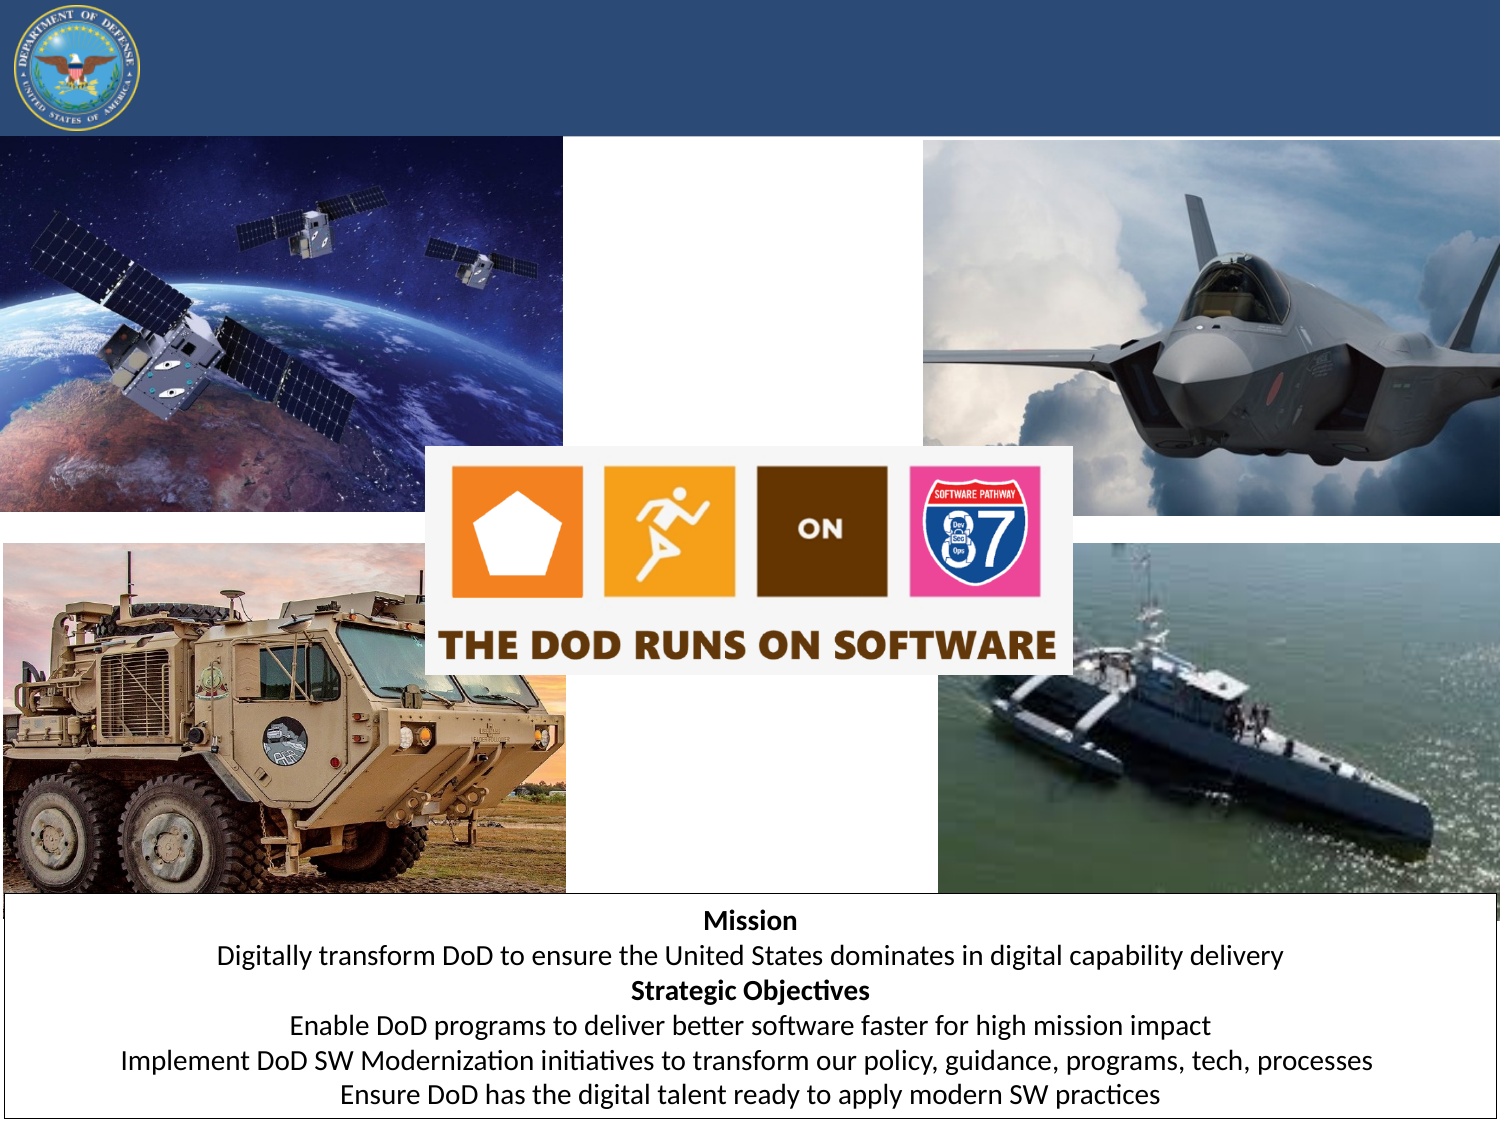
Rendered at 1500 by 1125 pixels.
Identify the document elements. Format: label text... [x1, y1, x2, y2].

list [0, 136, 563, 512]
text_box Mission Digitally transform DoD to ensure the United States dominates in digital capability delivery Strategic Objectives Enable DoD programs to deliver better software faster for high mission impact Implement DoD SW Modernization initiatives to transform our policy, guidance, programs, tech, processes Ensure DoD has the digital talent ready to apply modern SW practices [4, 893, 1497, 1119]
picture [14, 5, 140, 131]
picture [2, 140, 1500, 921]
